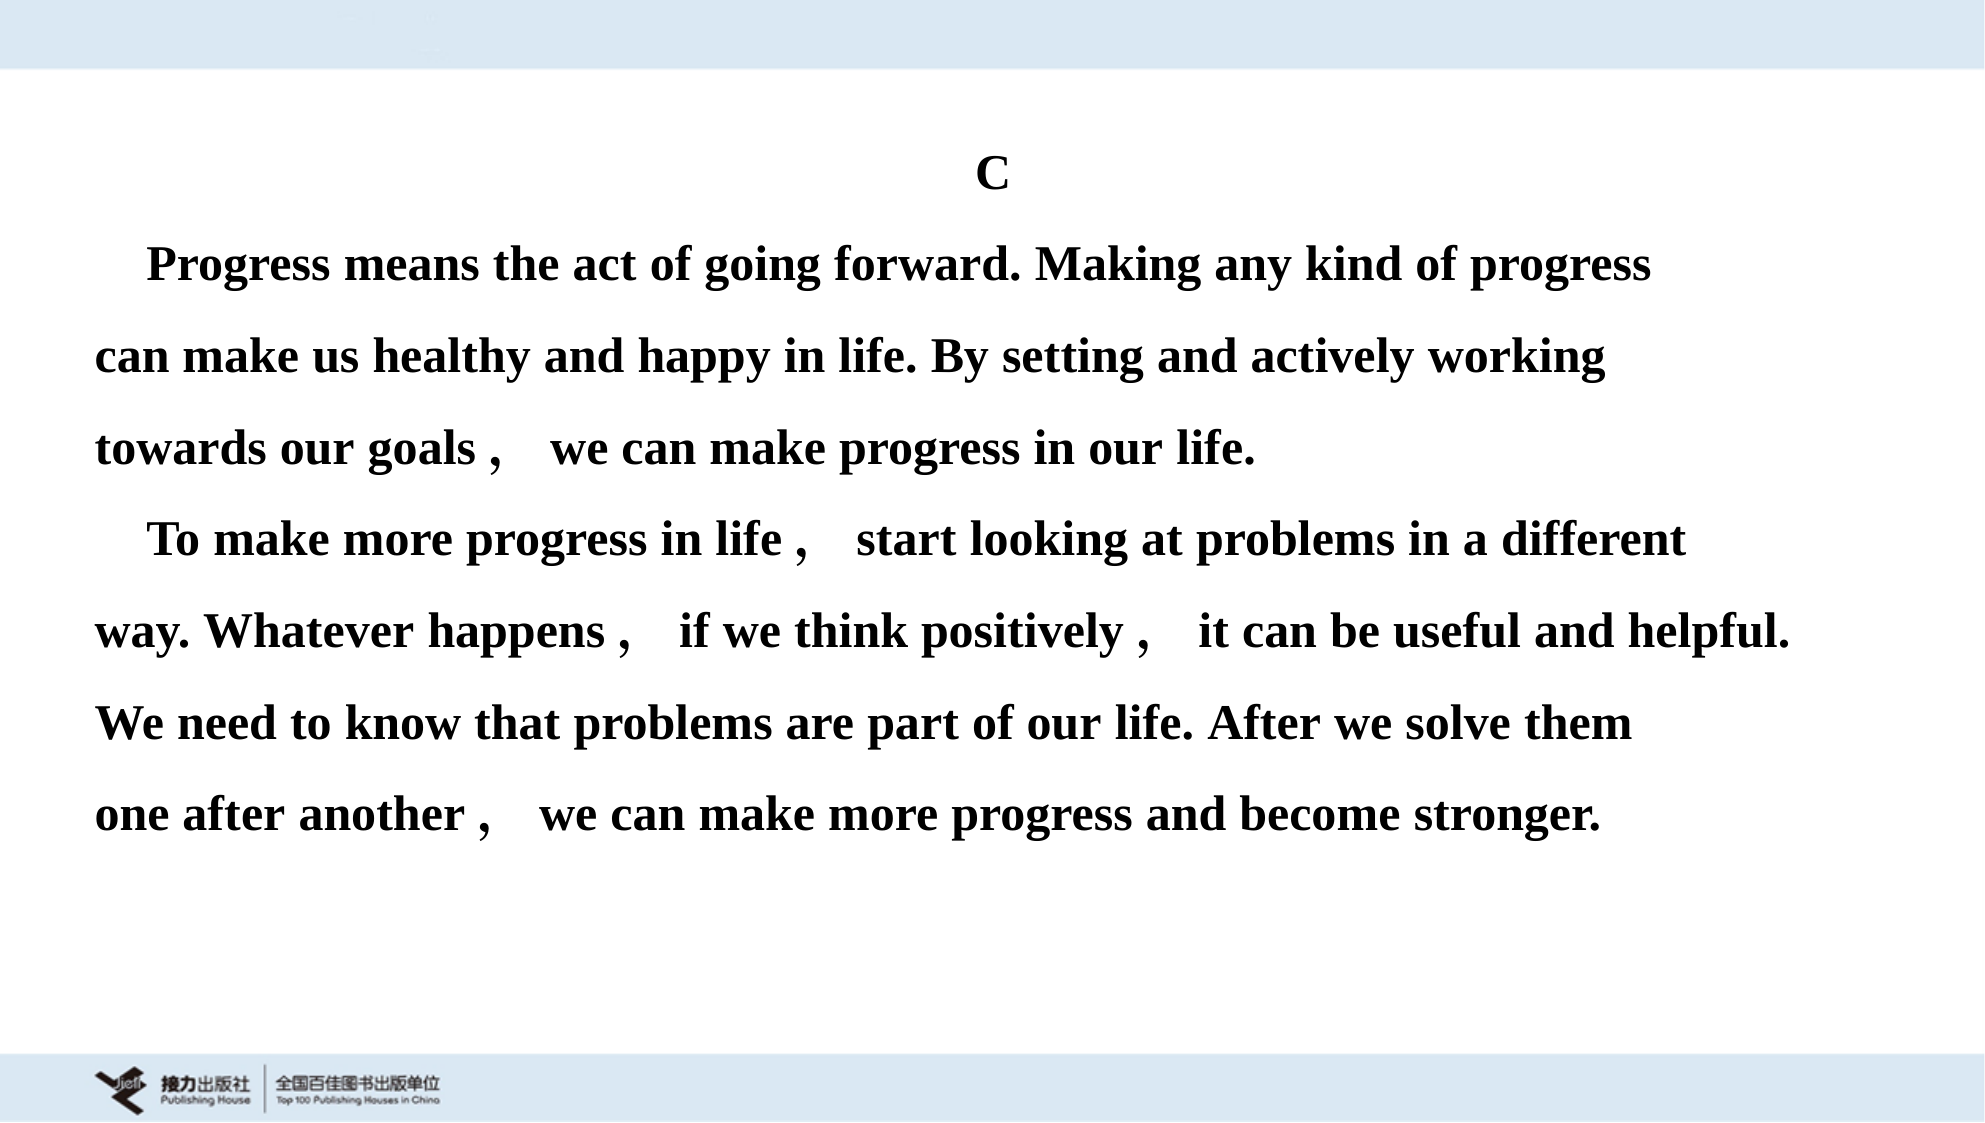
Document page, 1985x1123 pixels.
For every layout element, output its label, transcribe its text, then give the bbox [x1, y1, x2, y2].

picture [0, 0, 1985, 1122]
text_box C Progress means the act of going forward. Making any kind of progress can make us healthy and happy in life. By setting and actively working towards our goals，we can make progress in our life. To make more progress in life，start looking at problems in a different way. Whatever happens，if we think positively，it can be useful and helpful. We need to know that problems are part of our life. After we solve them one after another，we can make more progress and become stronger. [94, 107, 1892, 841]
